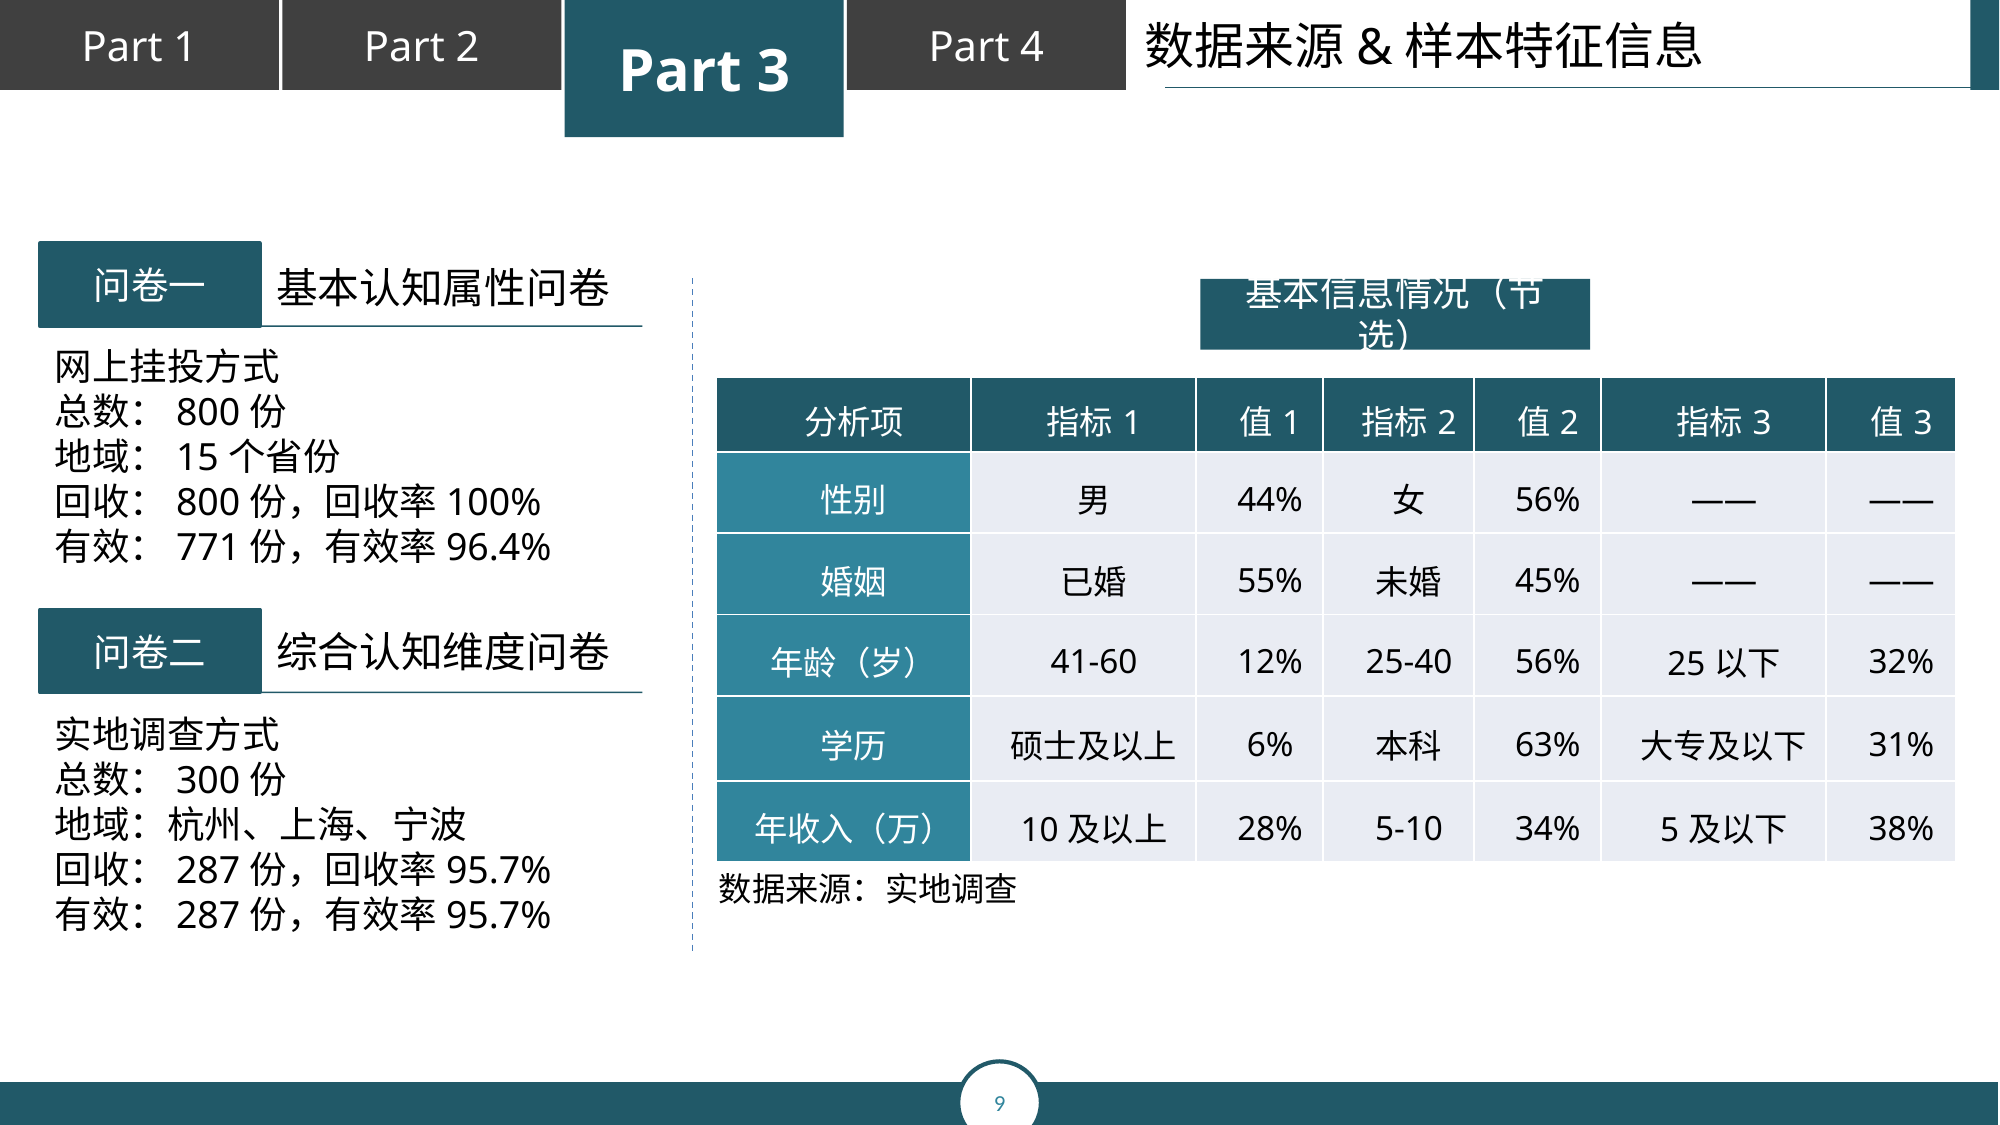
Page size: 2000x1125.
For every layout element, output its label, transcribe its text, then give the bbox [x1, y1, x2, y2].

table_cell 38% [1827, 782, 1955, 861]
table_cell 学历 [717, 697, 970, 780]
table_cell 44% [1197, 453, 1322, 532]
table_cell 12% [1197, 615, 1322, 695]
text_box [39, 243, 643, 947]
table_cell 10及以上 [972, 782, 1195, 861]
table_header 指标1 [972, 378, 1195, 451]
table_cell 未婚 [1324, 534, 1473, 614]
table_cell 5-10 [1324, 782, 1473, 861]
table_cell 45% [1475, 534, 1600, 614]
table_cell 63% [1475, 697, 1600, 780]
table_cell 婚姻 [717, 534, 970, 614]
table_cell 41-60 [972, 615, 1195, 695]
table_cell —— [1827, 534, 1955, 614]
table_cell 31% [1827, 697, 1955, 780]
table_header 分析项 [717, 378, 970, 451]
table_cell —— [1602, 453, 1825, 532]
table_cell 28% [1197, 782, 1322, 861]
table_cell 硕士及以上 [972, 697, 1195, 780]
table_cell 女 [1324, 453, 1473, 532]
table_cell 大专及以下 [1602, 697, 1825, 780]
table_cell 男 [972, 453, 1195, 532]
table_cell 55% [1197, 534, 1322, 614]
table_cell 性别 [717, 453, 970, 532]
table_header 值1 [1197, 378, 1322, 451]
table_header 指标2 [1324, 378, 1473, 451]
table_cell 34% [1475, 782, 1600, 861]
table_cell 本科 [1324, 697, 1473, 780]
text_box 数据来源：实地调查 [704, 861, 1095, 916]
text_box 基本信息情况（节选） [1198, 277, 1592, 352]
table_cell 25以下 [1602, 615, 1825, 695]
table_cell 32% [1827, 615, 1955, 695]
table_cell 56% [1475, 453, 1600, 532]
table_header 指标3 [1602, 378, 1825, 451]
table_cell 年龄（岁） [717, 615, 970, 695]
table_cell 56% [1475, 615, 1600, 695]
table_cell 6% [1197, 697, 1322, 780]
text_box 数据来源&样本特征信息 [1129, 7, 1957, 82]
table_cell —— [1827, 453, 1955, 532]
table_cell —— [1602, 534, 1825, 614]
table_cell 25-40 [1324, 615, 1473, 695]
table_header 值3 [1827, 378, 1955, 451]
table_cell 5及以下 [1602, 782, 1825, 861]
table_cell 已婚 [972, 534, 1195, 614]
table_cell 年收入（万） [717, 782, 970, 861]
table_header 值2 [1475, 378, 1600, 451]
